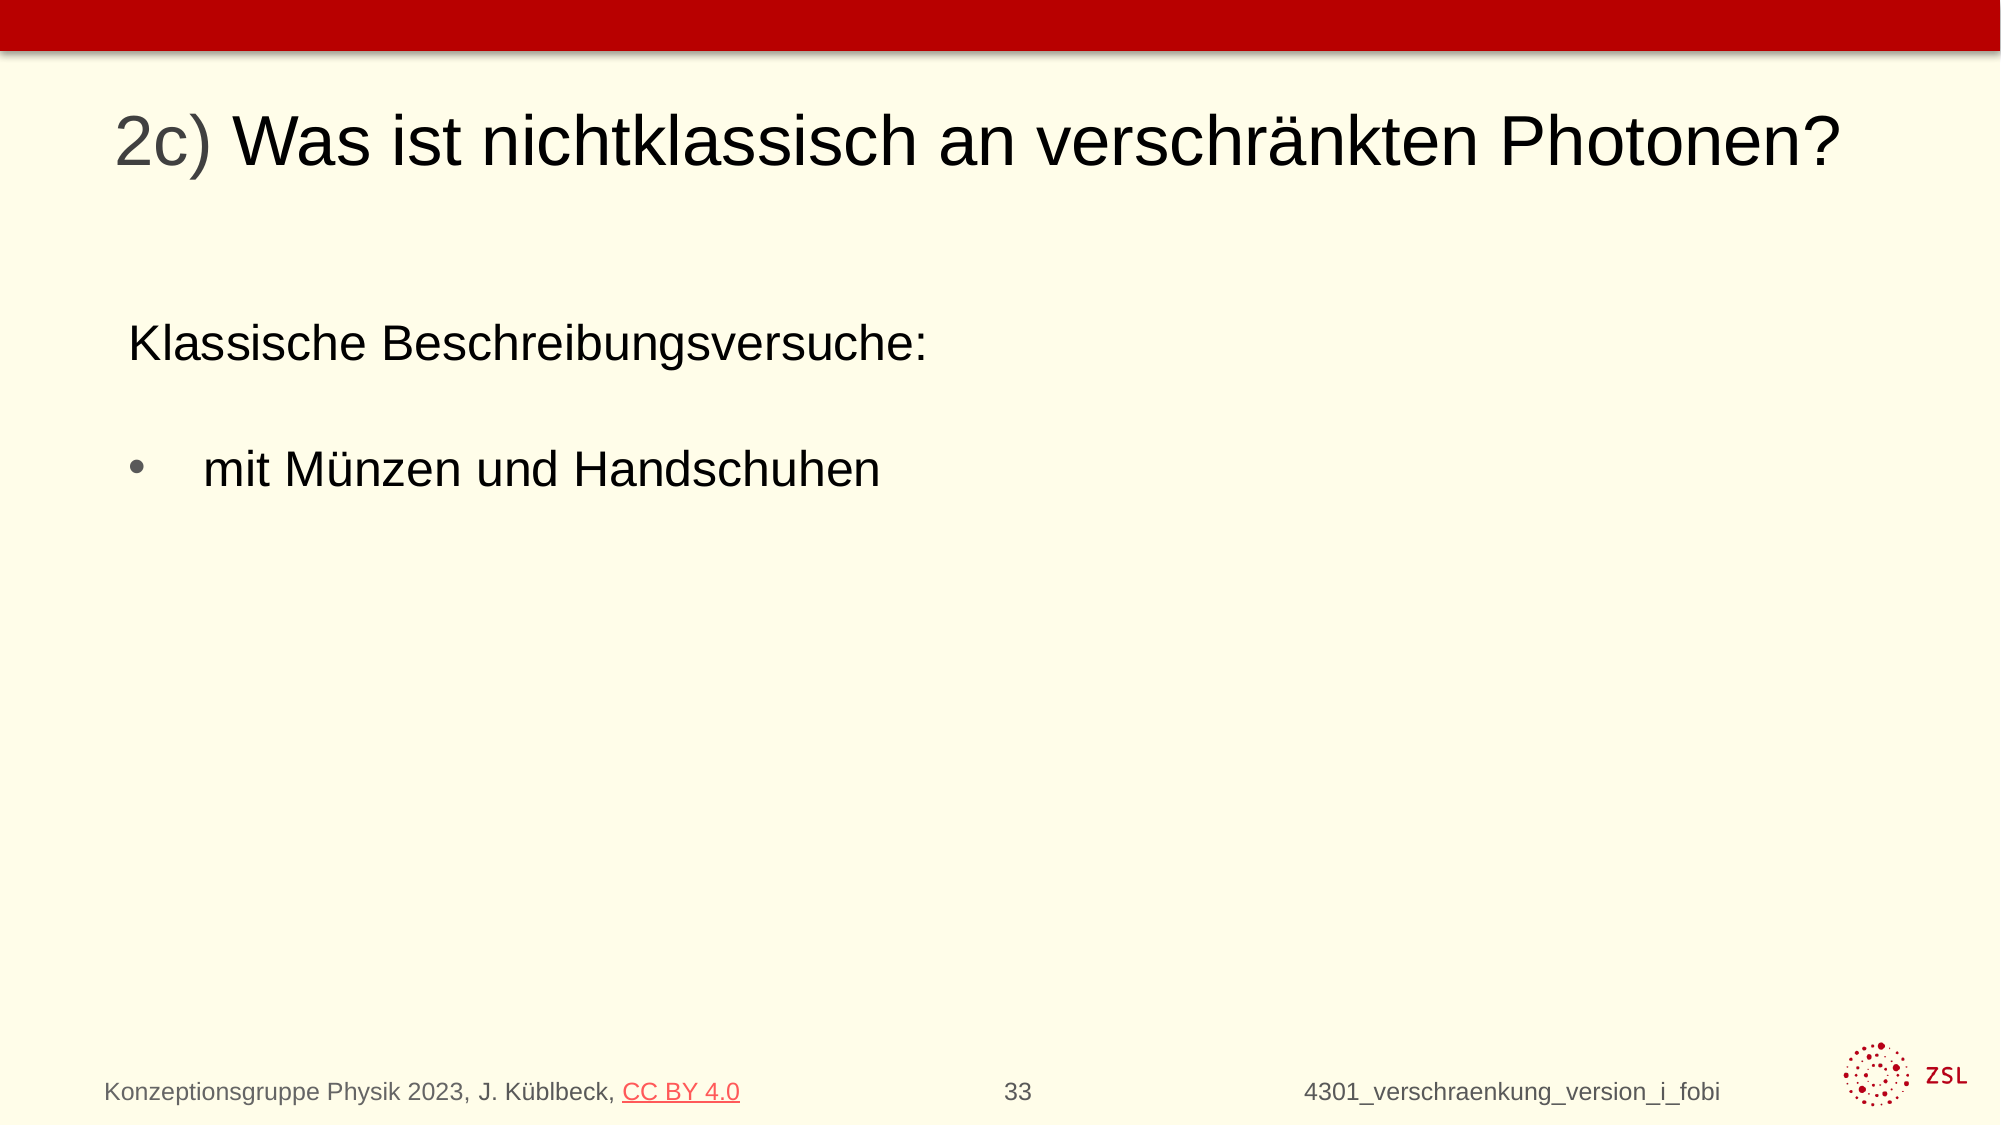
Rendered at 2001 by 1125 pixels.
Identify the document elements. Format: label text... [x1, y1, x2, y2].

title 2c) Was ist nichtklassisch an verschränkten Photonen? [99, 90, 1900, 185]
text_box Klassische Beschreibungsversuche: mit Münzen und Handschuhen [114, 302, 1674, 953]
picture [1842, 1041, 1968, 1107]
